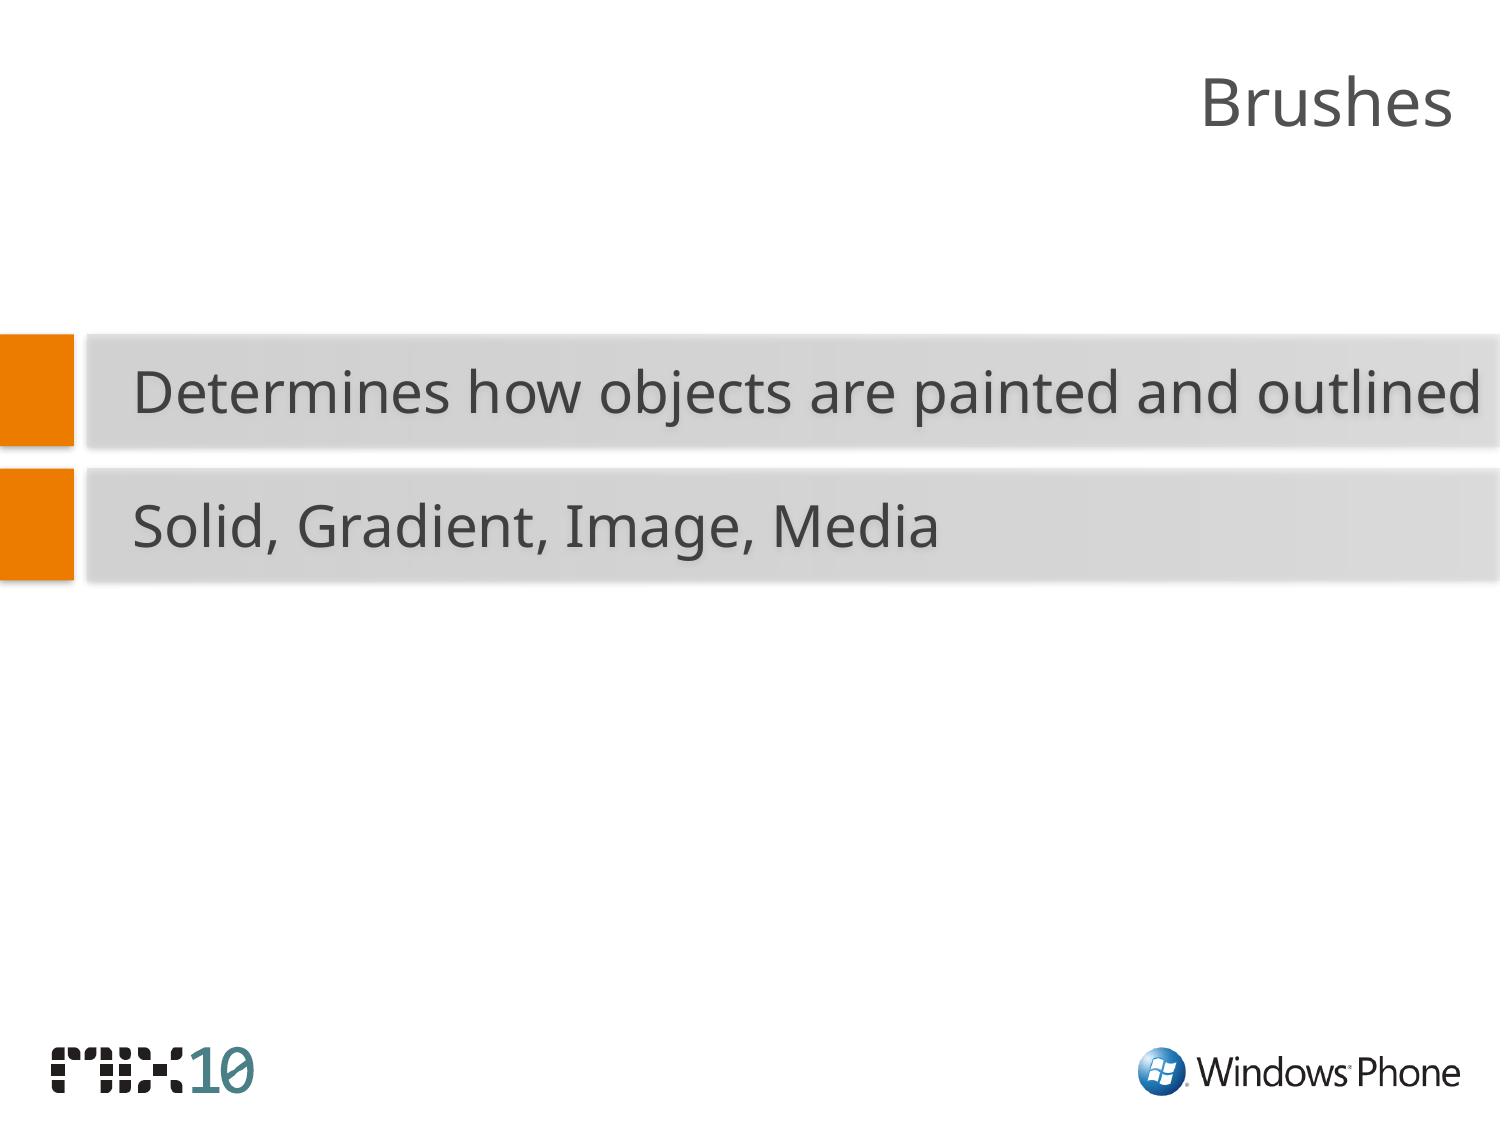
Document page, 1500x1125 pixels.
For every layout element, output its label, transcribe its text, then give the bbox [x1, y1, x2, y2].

text_box Solid, Gradient, Image, Media [87, 468, 1500, 581]
picture [1128, 1041, 1467, 1101]
text_box Determines how objects are painted and outlined [87, 334, 1500, 447]
text_box [0, 334, 75, 447]
title Brushes [337, 0, 1500, 200]
picture [46, 1040, 257, 1101]
text_box [0, 468, 75, 581]
